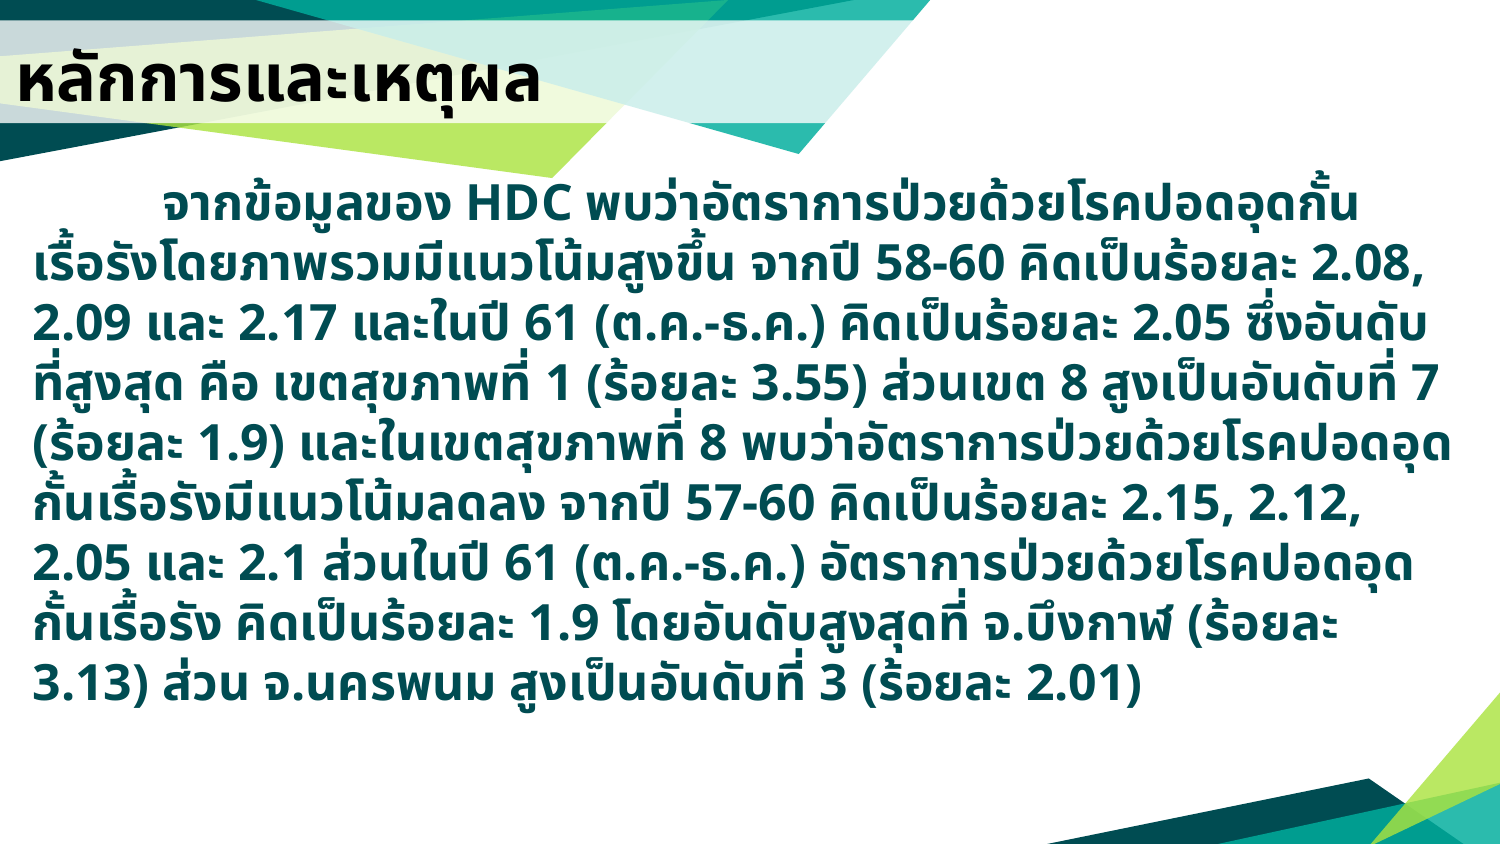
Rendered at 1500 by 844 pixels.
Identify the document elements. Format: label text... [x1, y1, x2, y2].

subtitle จากข้อมูลของ HDC พบว่าอัตราการป่วยด้วยโรคปอดอุดกั้นเรื้อรังโดยภาพรวมมีแนวโน้มสูงขึ้น จากปี 58-60 คิดเป็นร้อยละ 2.08, 2.09 และ 2.17 และในปี 61 (ต.ค.-ธ.ค.) คิดเป็นร้อยละ 2.05 ซึ่งอันดับที่สูงสุด คือ เขตสุขภาพที่ 1 (ร้อยละ 3.55) ส่วนเขต 8 สูงเป็นอันดับที่ 7 (ร้อยละ 1.9) และในเขตสุขภาพที่ 8 พบว่าอัตราการป่วยด้วยโรคปอดอุดกั้นเรื้อรังมีแนวโน้มลดลง จากปี 57-60 คิดเป็นร้อยละ 2.15, 2.12, 2.05 และ 2.1 ส่วนในปี 61 (ต.ค.-ธ.ค.) อัตราการป่วยด้วยโรคปอดอุดกั้นเรื้อรัง คิดเป็นร้อยละ 1.9 โดยอันดับสูงสุดที่ จ.บึงกาฬ (ร้อยละ 3.13) ส่วน จ.นครพนม สูงเป็นอันดับที่ 3 (ร้อยละ 2.01) [17, 155, 1471, 800]
text_box หลักการและเหตุผล [0, 20, 1209, 124]
